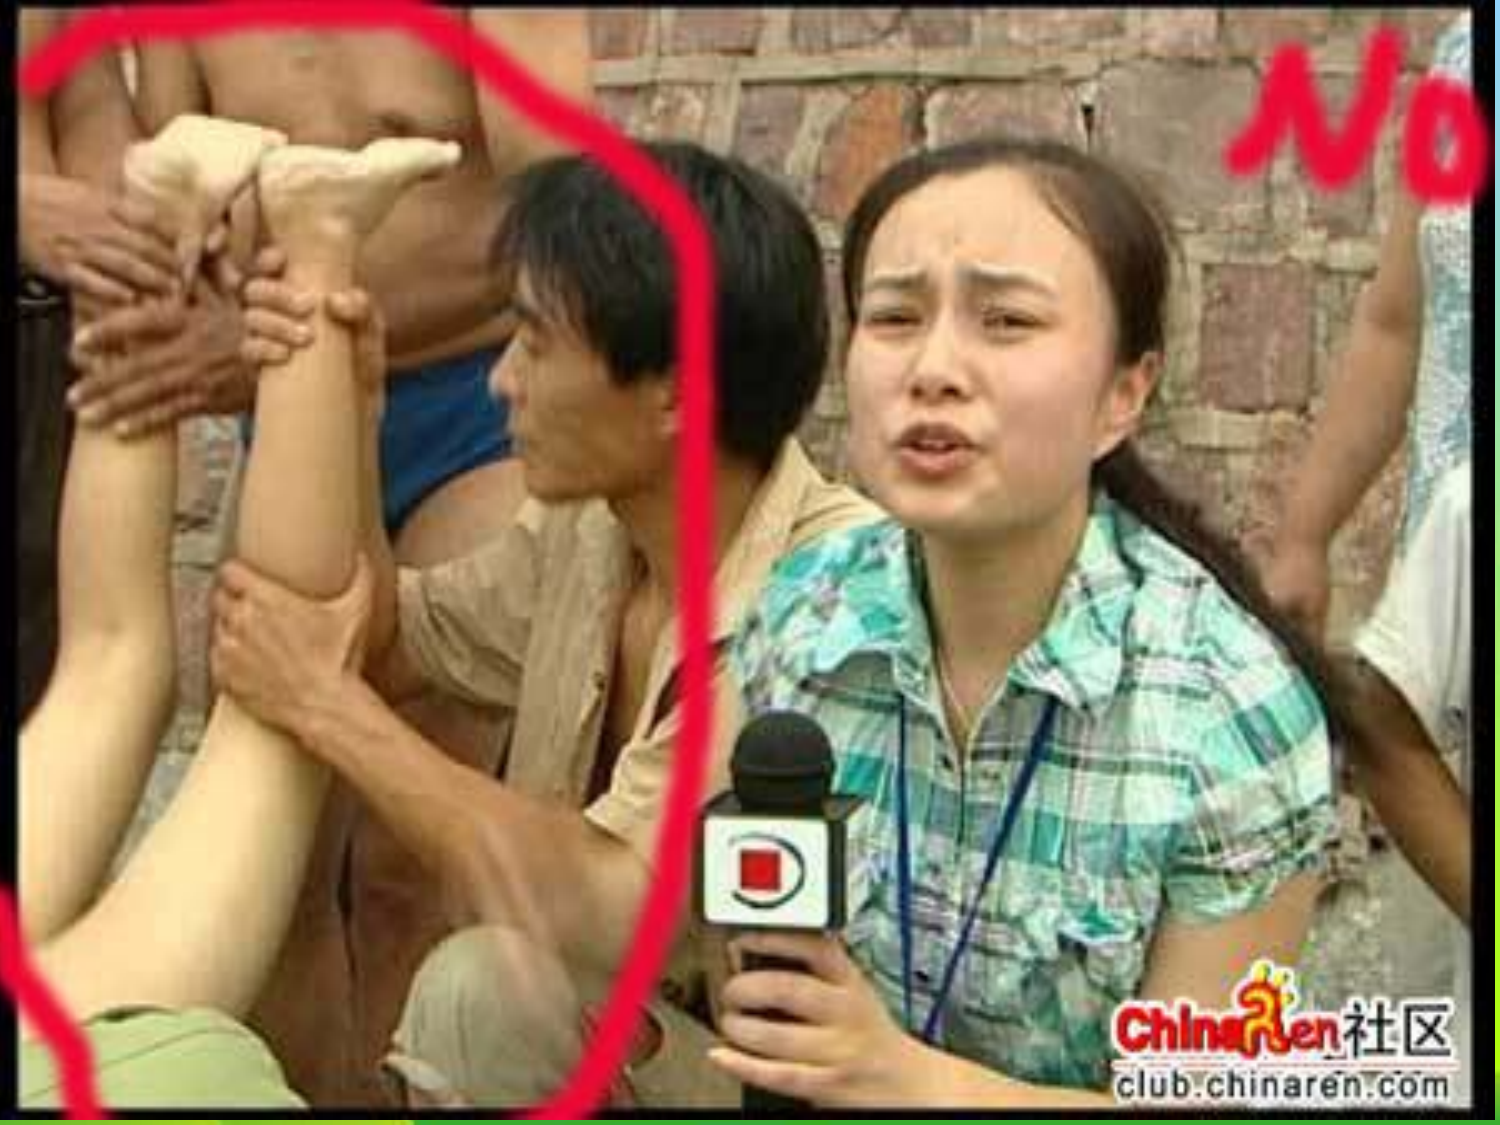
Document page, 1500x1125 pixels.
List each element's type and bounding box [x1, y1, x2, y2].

picture [0, 0, 1500, 1125]
list [0, 0, 1495, 1120]
